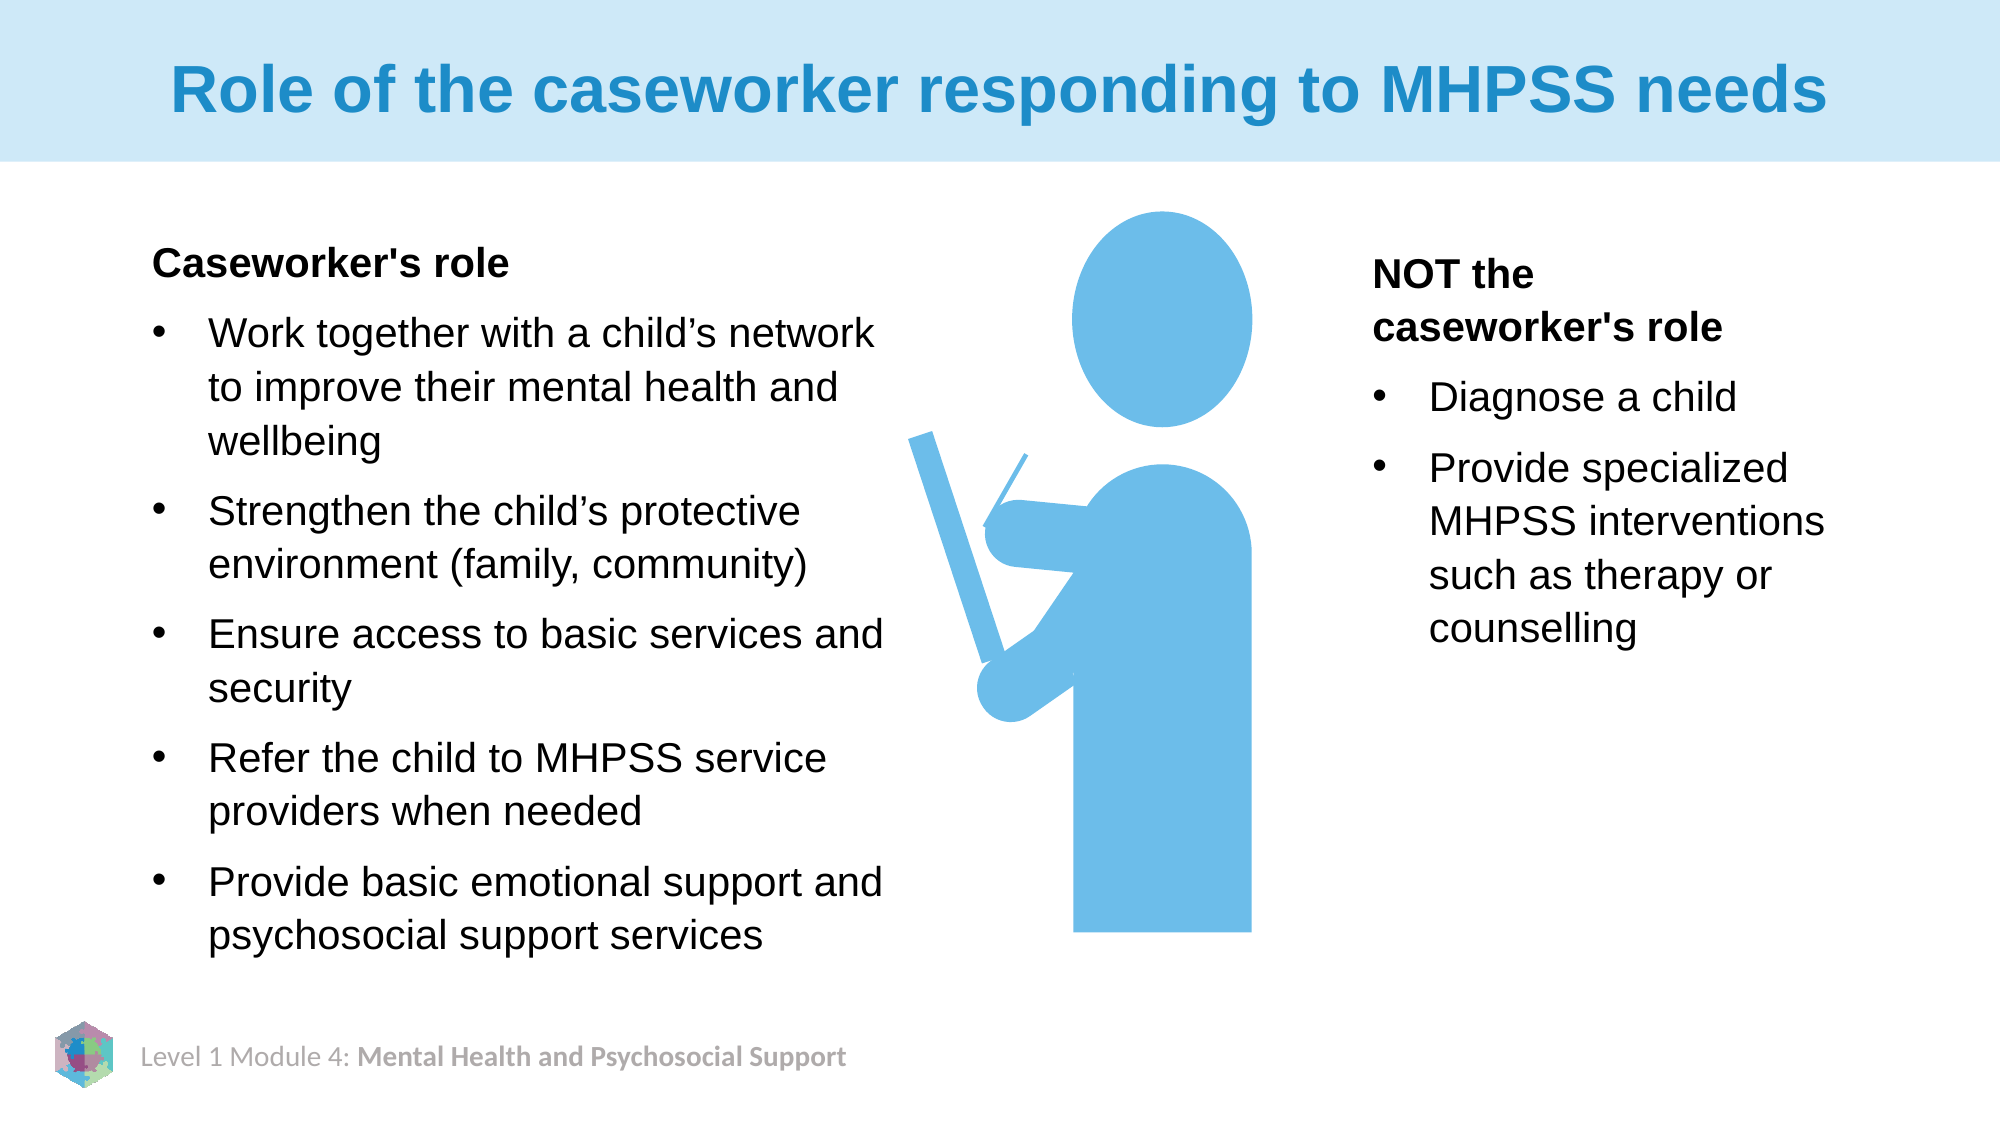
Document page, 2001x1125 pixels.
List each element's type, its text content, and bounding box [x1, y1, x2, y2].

title Role of the caseworker responding to MHPSS needs [137, 19, 1863, 163]
text_box Caseworker's role Work together with a child’s network to improve their mental health and wellbeing Strengthen the child’s protective environment (family, community) Ensure access to basic services and security Refer the child to MHPSS service providers when needed Provide basic emotional support and psychosocial support services [136, 225, 913, 966]
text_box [944, 211, 1253, 933]
picture [55, 1021, 113, 1088]
text_box NOT the caseworker's role Diagnose a child Provide specialized MHPSS interventions such as therapy or counselling [1357, 235, 1912, 659]
